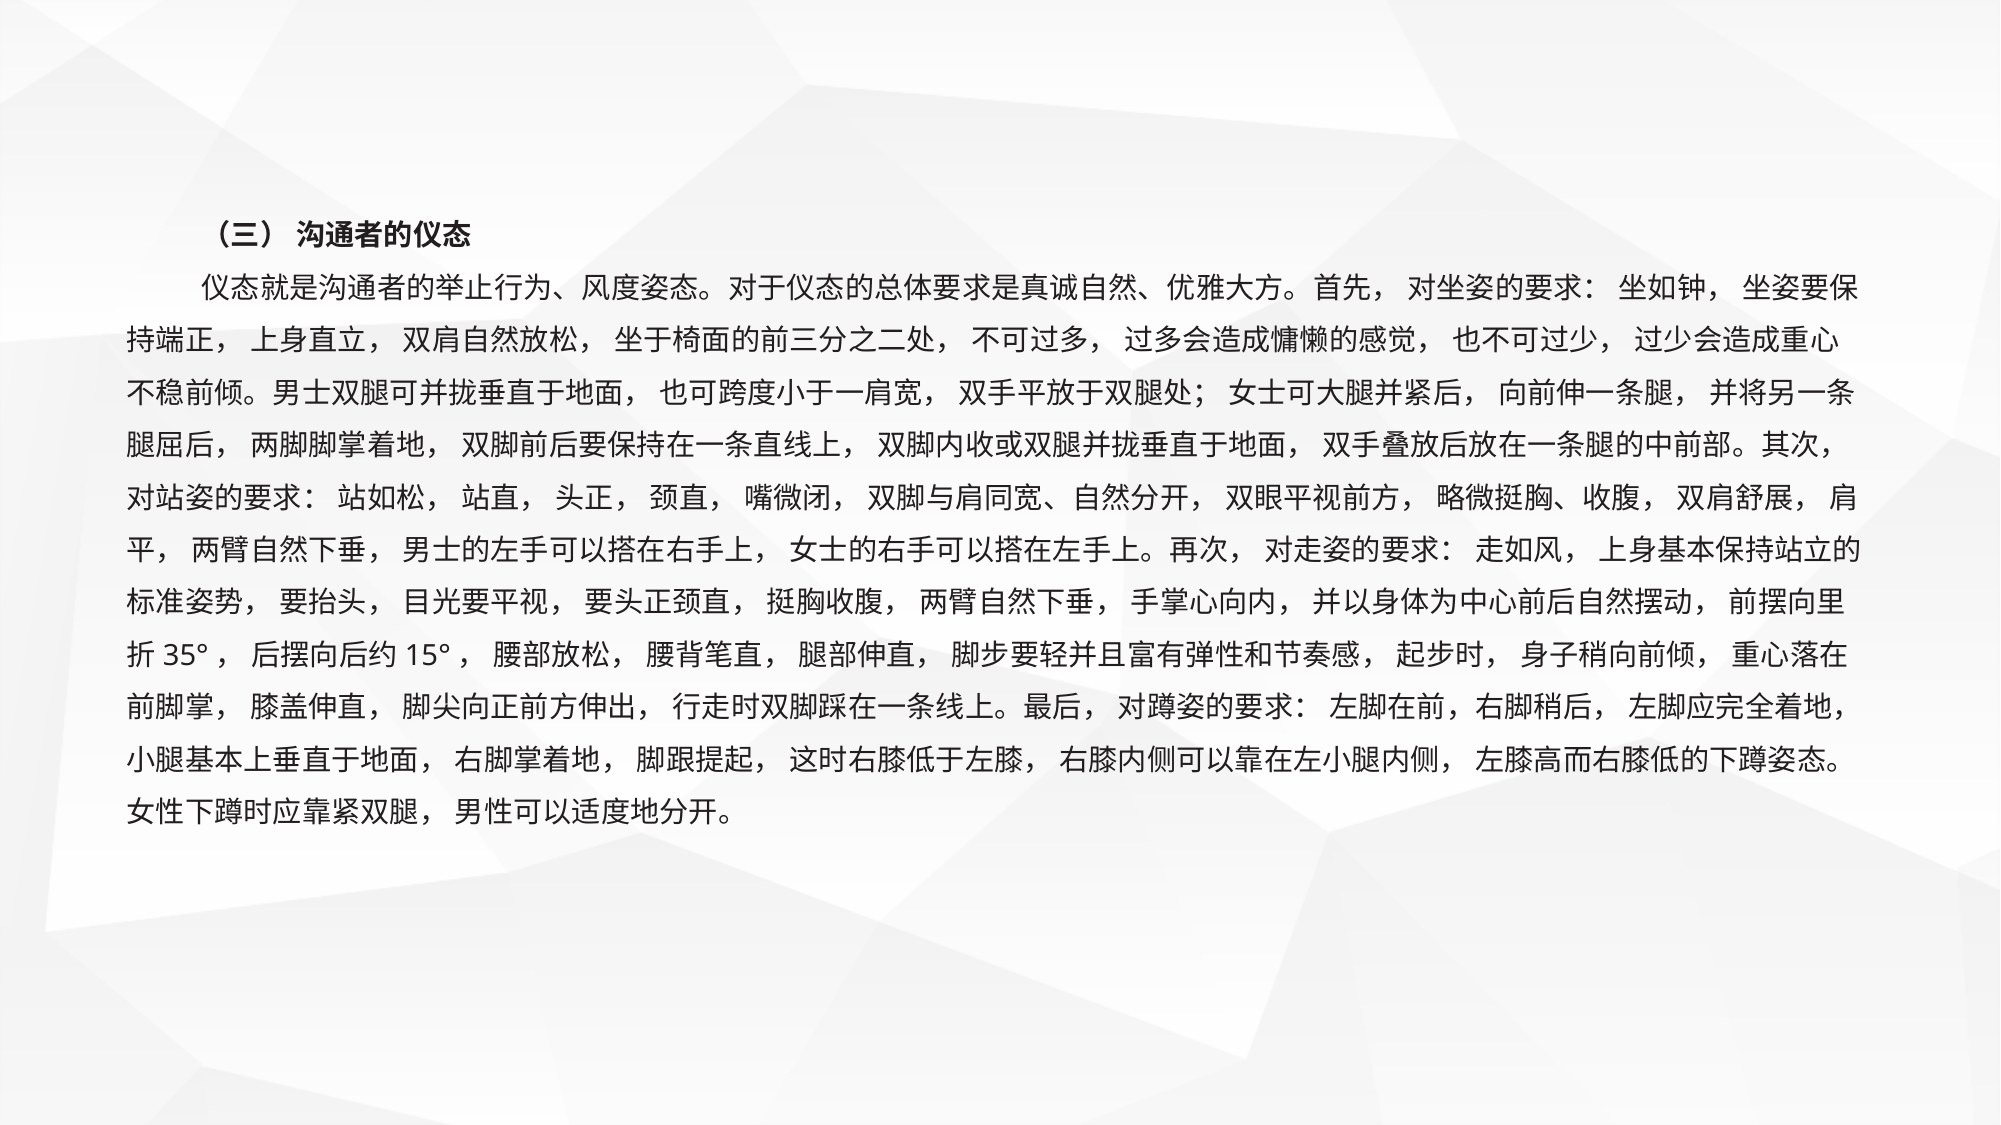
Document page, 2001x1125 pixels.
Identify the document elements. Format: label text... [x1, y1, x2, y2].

picture [0, 0, 2000, 1125]
text_box （三） 沟通者的仪态 仪态就是沟通者的举止行为、风度姿态。对于仪态的总体要求是真诚自然、优雅大方。首先， 对坐姿的要求： 坐如钟， 坐姿要保持端正， 上身直立， 双肩自然放松， 坐于椅面的前三分之二处， 不可过多， 过多会造成慵懒的感觉， 也不可过少， 过少会造成重心不稳前倾。男士双腿可并拢垂直于地面， 也可跨度小于一肩宽， 双手平放于双腿处； 女士可大腿并紧后， 向前伸一条腿， 并将另一条腿屈后， 两脚脚掌着地， 双脚前后要保持在一条直线上， 双脚内收或双腿并拢垂直于地面， 双手叠放后放在一条腿的中前部。其次， 对站姿的要求： 站如松， 站直， 头正， 颈直， 嘴微闭， 双脚与肩同宽、自然分开， 双眼平视前方， 略微挺胸、收腹， 双肩舒展， 肩平， 两臂自然下垂， 男士的左手可以搭在右手上， 女士的右手可以搭在左手上。再次， 对走姿的要求： 走如风， 上身基本保持站立的标准姿势， 要抬头， 目光要平视， 要头正颈直， 挺胸收腹， 两臂自然下垂， 手掌心向内， 并以身体为中心前后自然摆动， 前摆向里折35°， 后摆向后约15°， 腰部放松， 腰背笔直， 腿部伸直， 脚步要轻并且富有弹性和节奏感， 起步时， 身子稍向前倾， 重心落在前脚掌， 膝盖伸直， 脚尖向正前方伸出， 行走时双脚踩在一条线上。最后， 对蹲姿的要求： 左脚在前，右脚稍后， 左脚应完全着地， 小腿基本上垂直于地面， 右脚掌着地， 脚跟提起， 这时右膝低于左膝， 右膝内侧可以靠在左小腿内侧， 左膝高而右膝低的下蹲姿态。女性下蹲时应靠紧双腿， 男性可以适度地分开。 [111, 191, 1882, 836]
